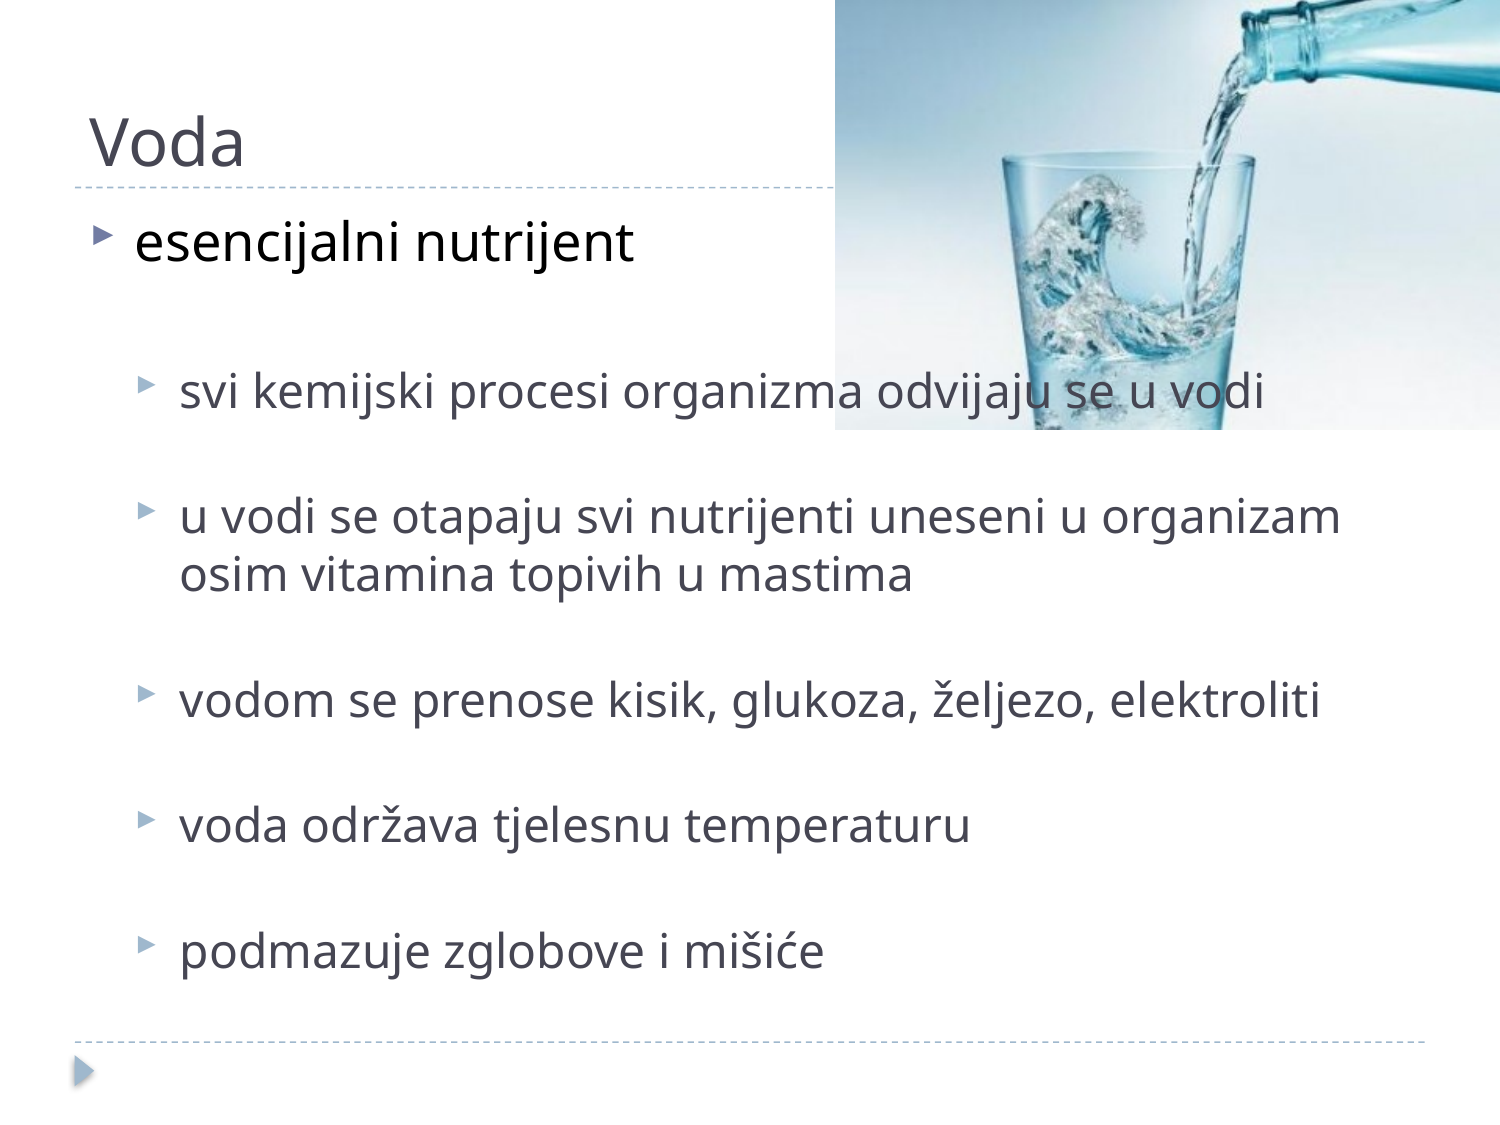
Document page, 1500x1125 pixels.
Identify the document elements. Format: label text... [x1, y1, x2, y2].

title Voda [75, 24, 829, 188]
list esencijalni nutrijent svi kemijski procesi organizma odvijaju se u vodi u vodi se otapaju svi nutrijenti uneseni u organizam osim vitamina topivih u mastima vodom se prenose kisik, glukoza, željezo, elektroliti voda održava tjelesnu temperaturu podmazuje zglobove i mišiće [75, 200, 1425, 1010]
picture [835, 0, 1500, 430]
